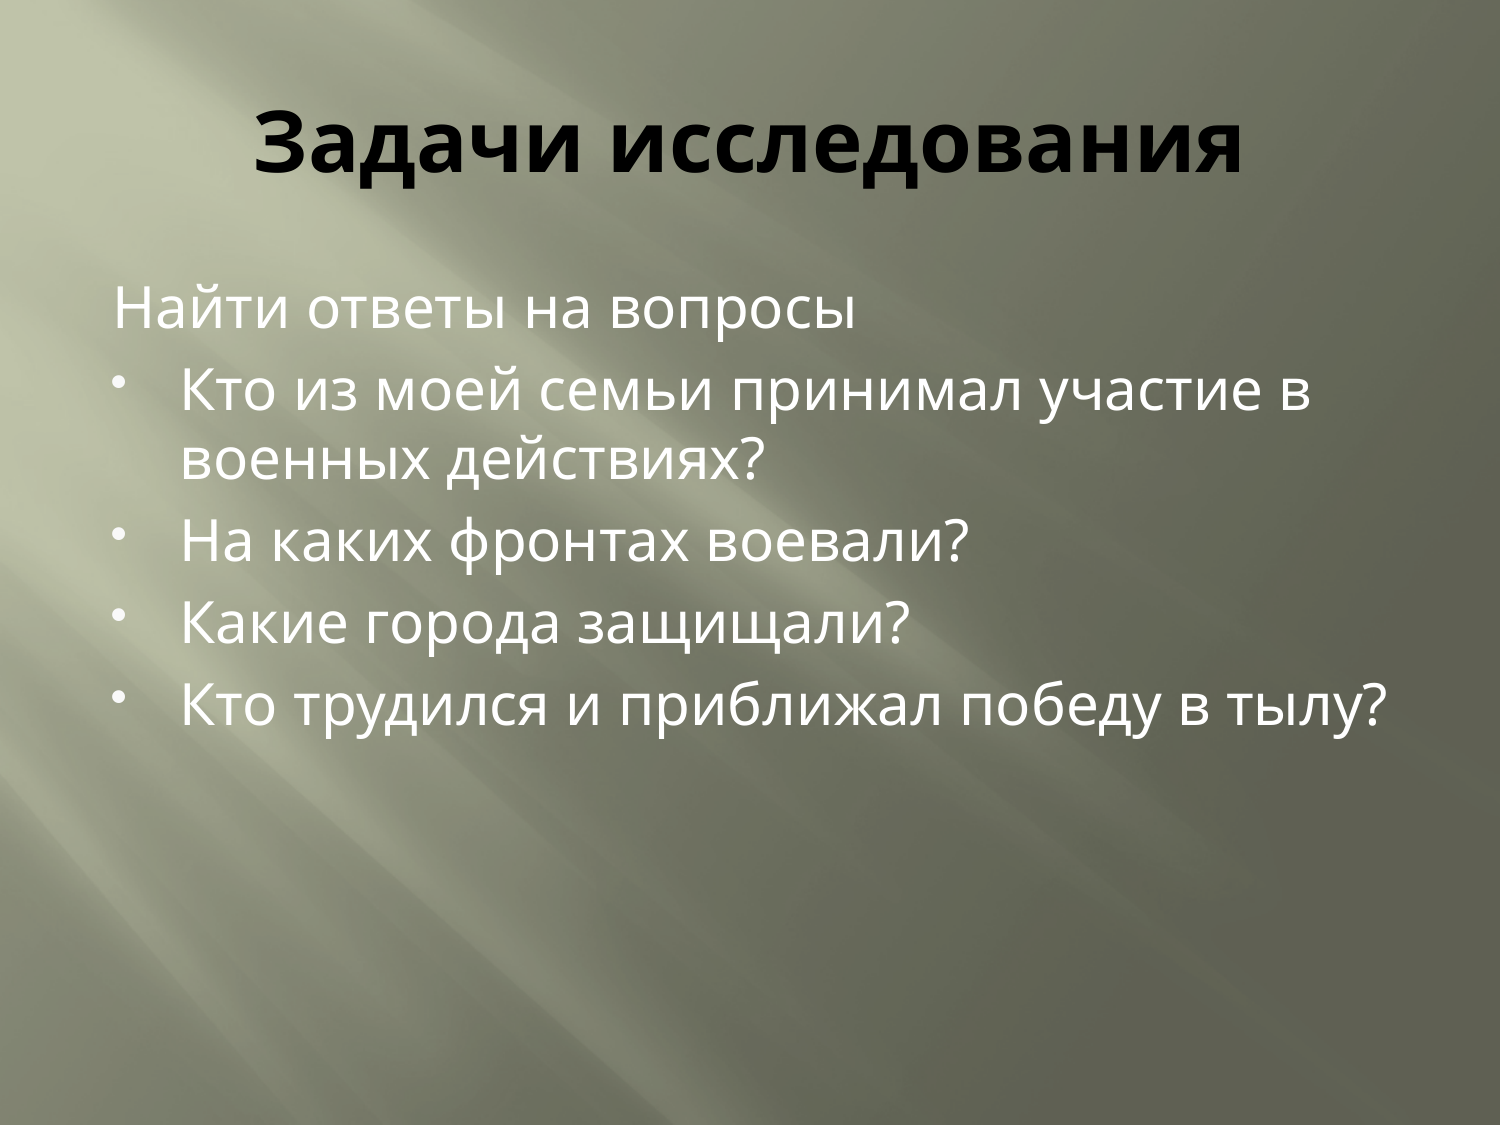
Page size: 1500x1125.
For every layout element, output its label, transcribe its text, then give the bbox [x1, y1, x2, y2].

list Найти ответы на вопросы Кто из моей семьи принимал участие в военных действиях? На каких фронтах воевали? Какие города защищали? Кто трудился и приближал победу в тылу? [75, 262, 1425, 1035]
title Задачи исследования [75, 45, 1425, 233]
